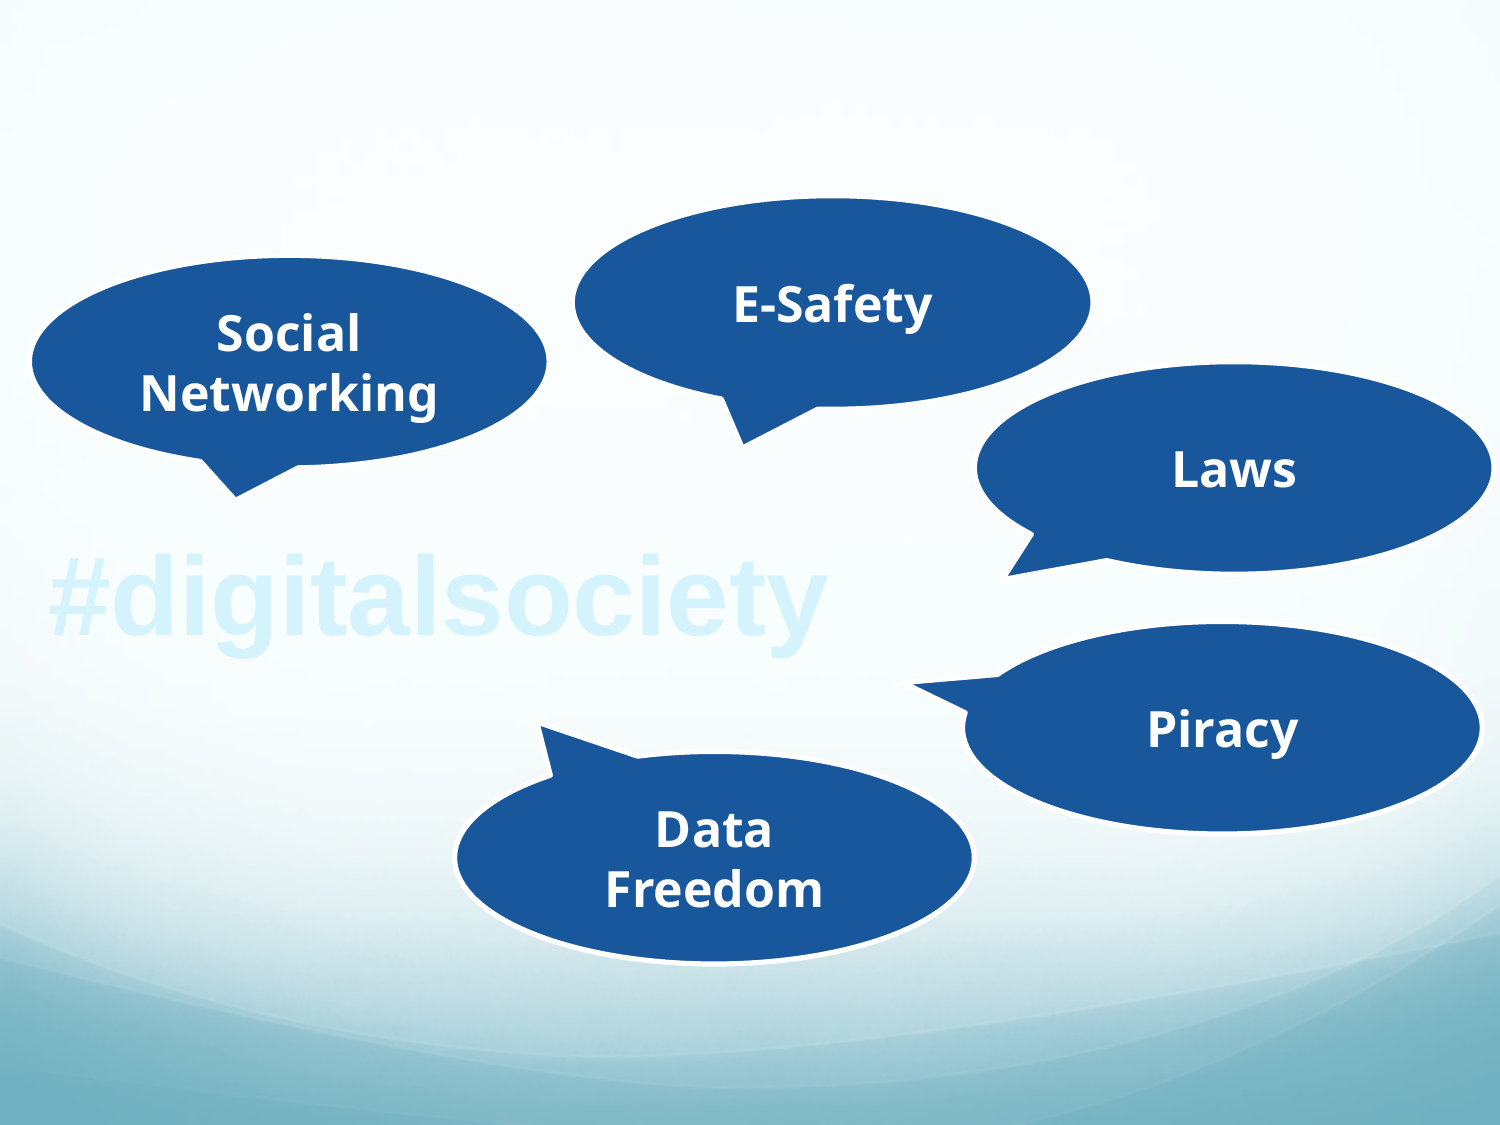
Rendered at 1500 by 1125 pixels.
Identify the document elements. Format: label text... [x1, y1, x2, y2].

text_box E-Safety [570, 194, 1095, 450]
text_box Laws [971, 359, 1497, 583]
text_box Social Networking [26, 252, 552, 503]
text_box Data Freedom [452, 719, 977, 967]
text_box #digitalsociety [33, 515, 845, 666]
text_box Piracy [900, 618, 1485, 837]
